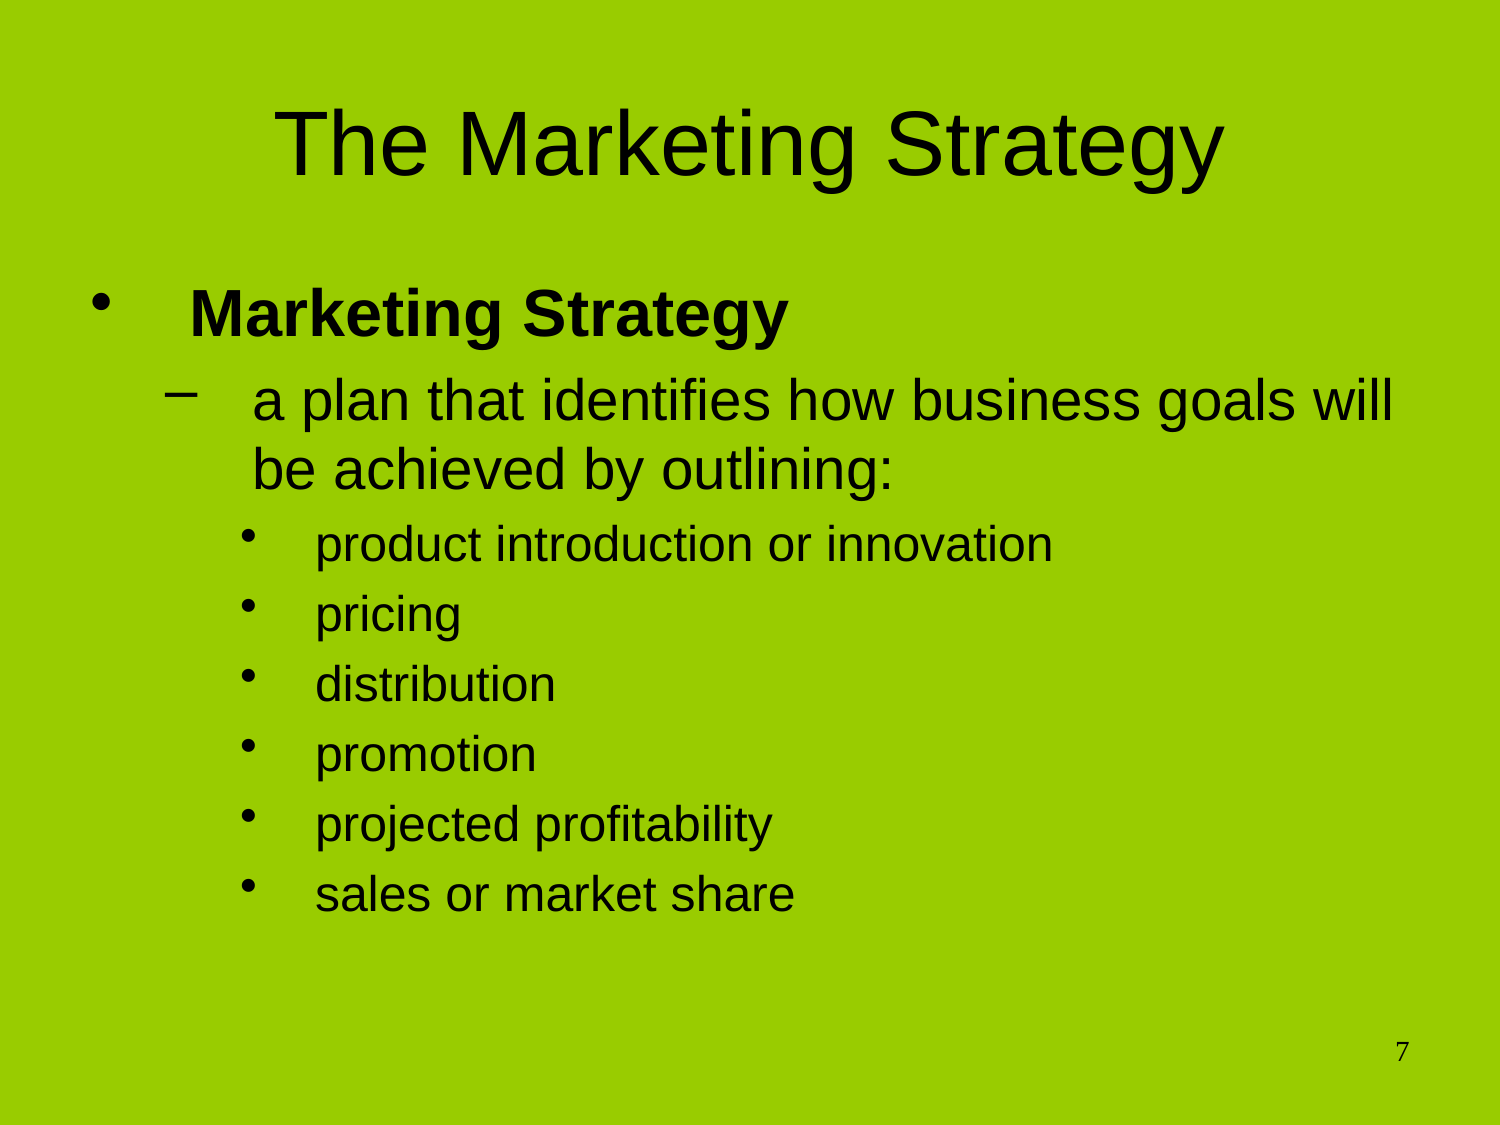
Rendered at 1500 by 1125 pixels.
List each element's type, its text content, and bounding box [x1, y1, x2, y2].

title The Marketing Strategy [74, 44, 1426, 233]
list Marketing Strategy a plan that identifies how business goals will be achieved by outlining: product introduction or innovation pricing distribution promotion projected profitability sales or market share [74, 262, 1426, 1006]
slide_number 7 [1074, 1024, 1426, 1103]
